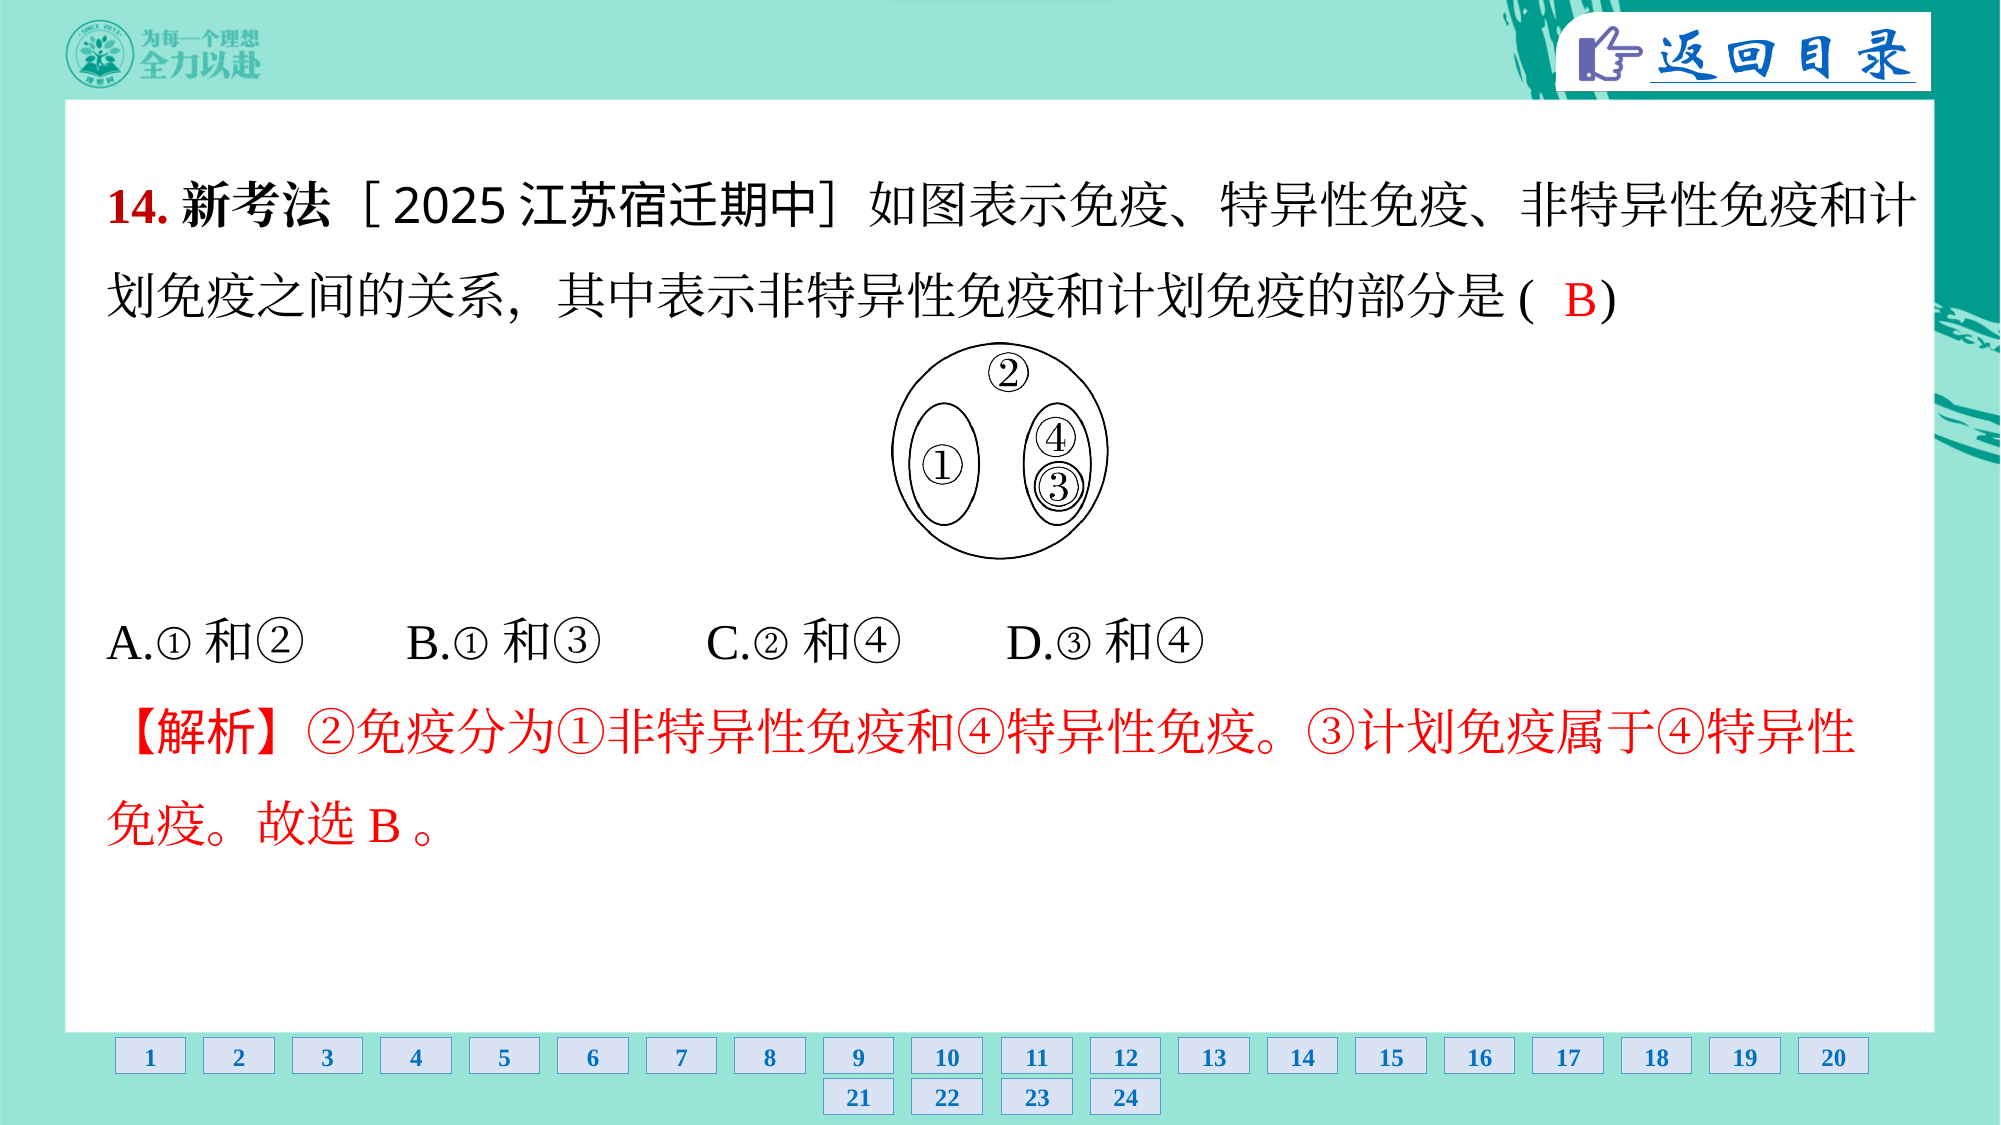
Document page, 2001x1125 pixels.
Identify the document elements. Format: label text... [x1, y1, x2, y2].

picture [0, 0, 2000, 1125]
text_box 14.新考法［2025江苏宿迁期中］如图表示免疫、特异性免疫、非特异性免疫和计 划免疫之间的关系，其中表示非特异性免疫和计划免疫的部分是( ) [106, 141, 1895, 325]
text_box B [1546, 234, 1617, 327]
text_box A.①和② B.①和③ C.②和④ D.③和④ [106, 582, 1895, 669]
text_box 【解析】②免疫分为①非特异性免疫和④特异性免疫。③计划免疫属于④特异性 免疫。故选B。 [106, 669, 1895, 853]
